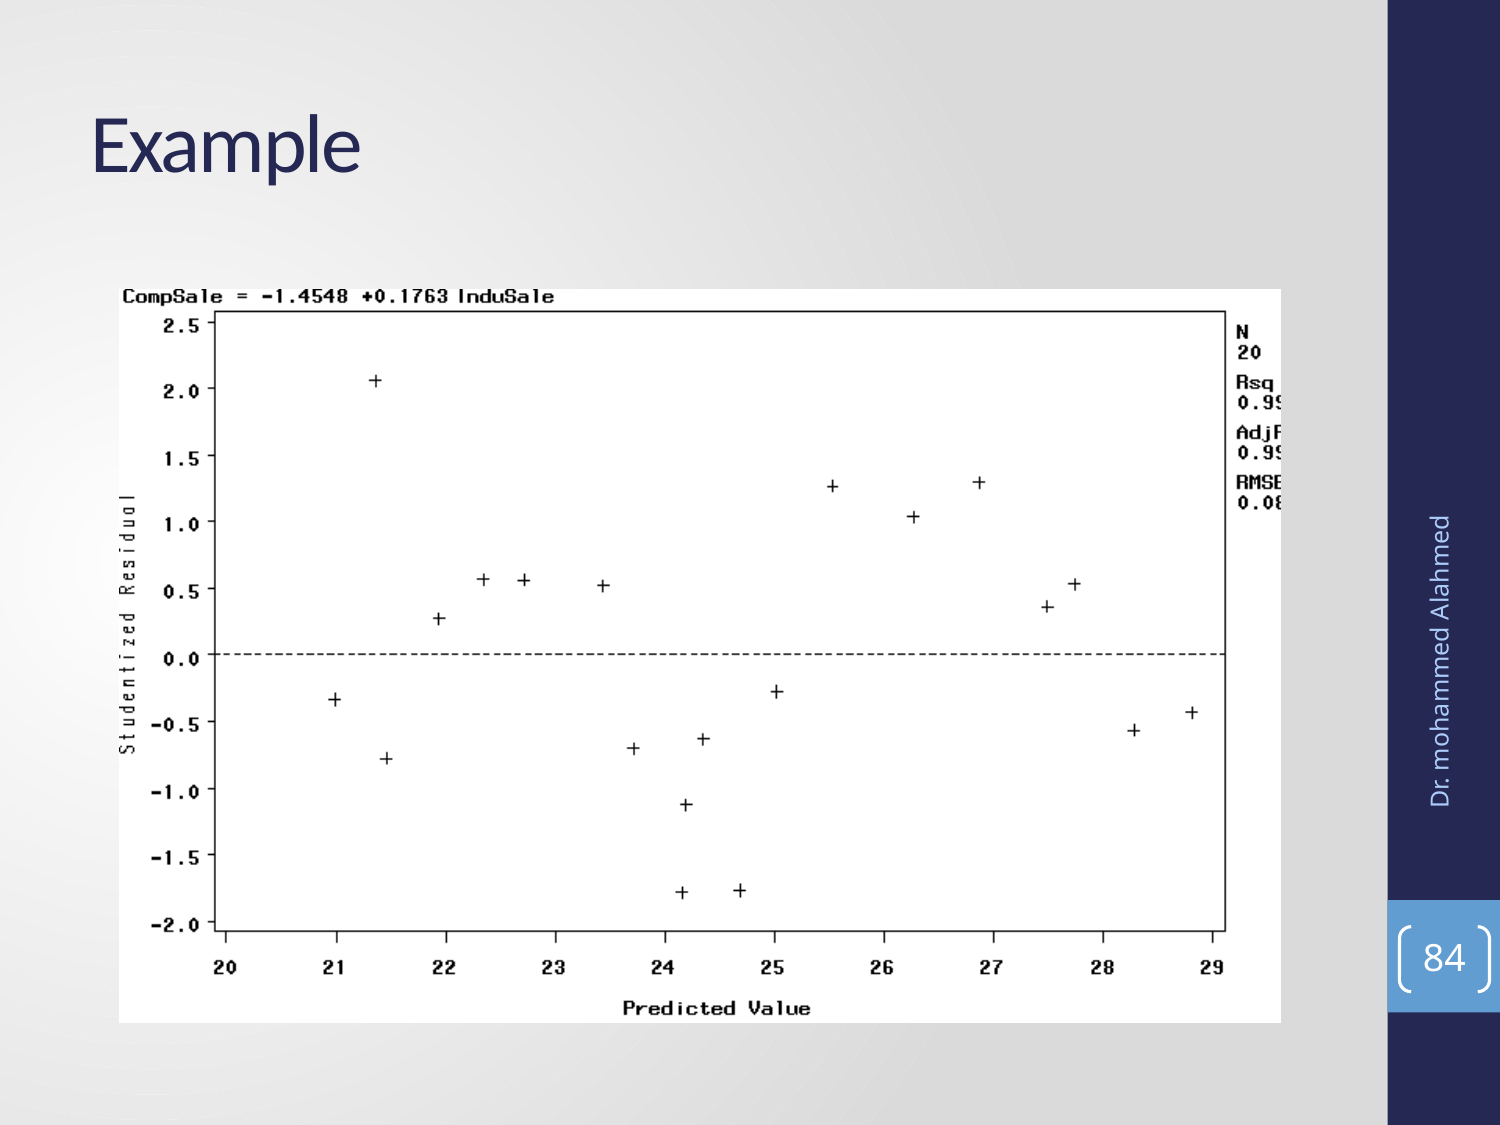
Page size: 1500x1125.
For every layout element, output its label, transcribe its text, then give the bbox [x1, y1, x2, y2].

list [118, 289, 1282, 1024]
slide_number 84 [1397, 925, 1492, 994]
title Example [75, 45, 1325, 233]
footer Dr. mohammed Alahmed [1408, 500, 1469, 889]
